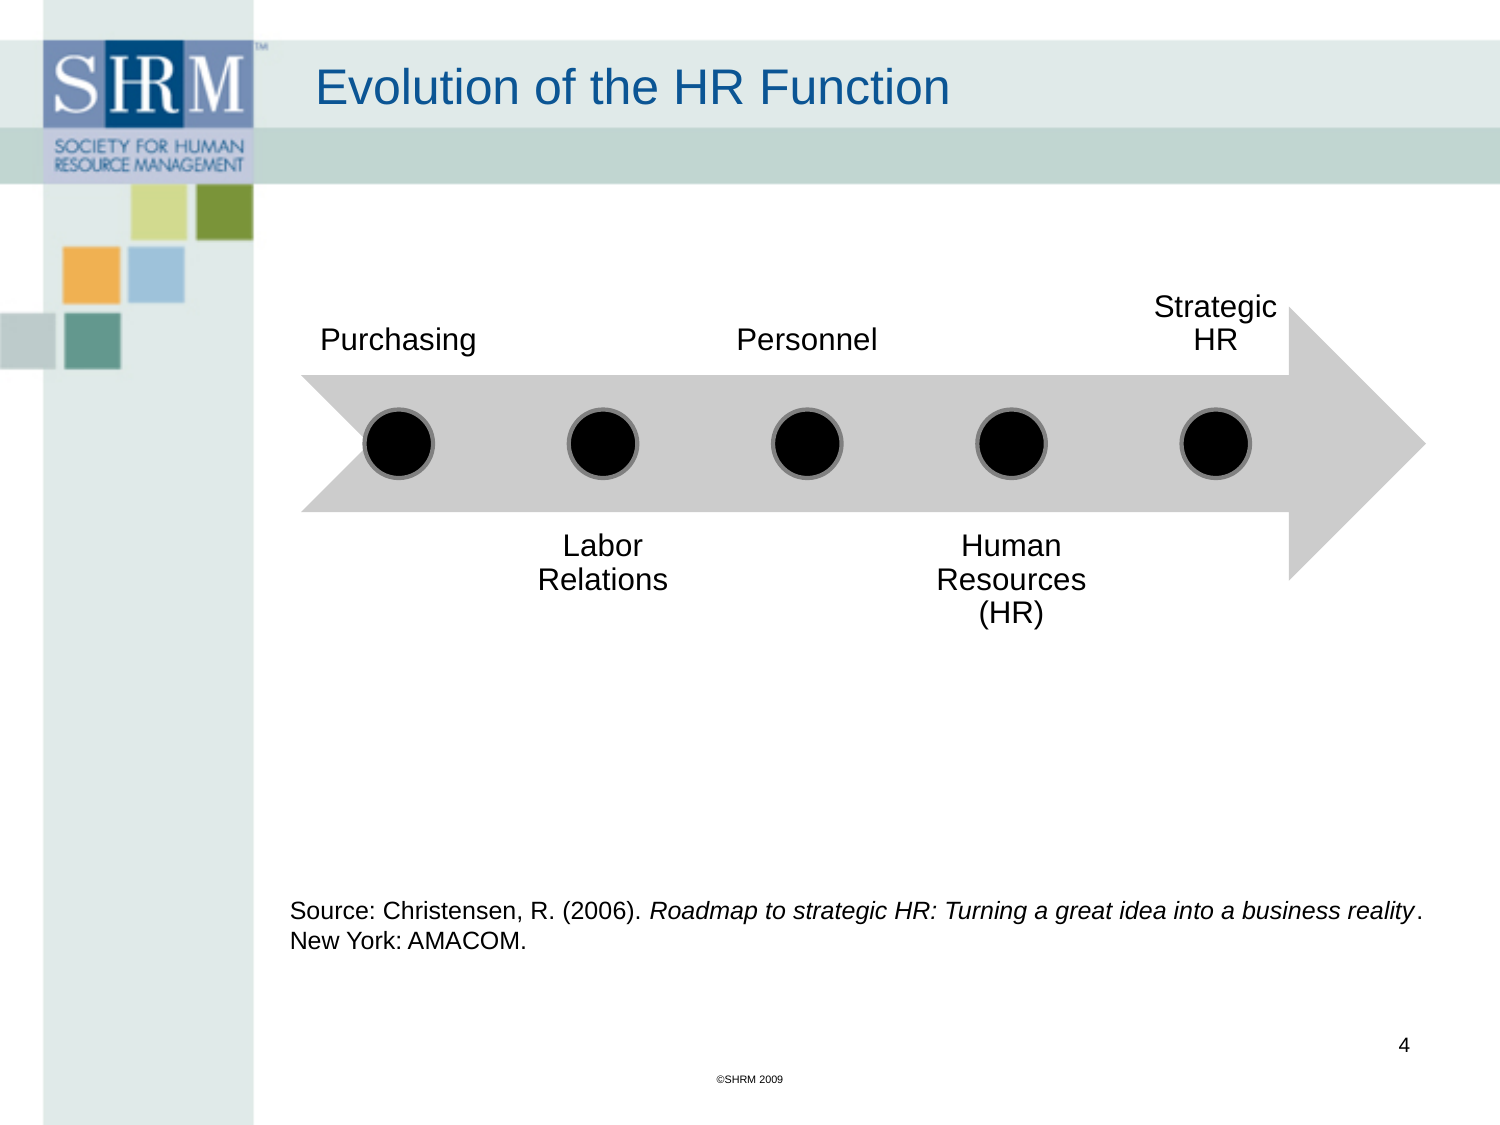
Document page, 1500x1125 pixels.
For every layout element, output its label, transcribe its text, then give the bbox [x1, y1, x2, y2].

footer ©SHRM 2009 [512, 1062, 988, 1103]
title Evolution of the HR Function [299, 44, 1426, 100]
slide_number 4 [1074, 1024, 1426, 1103]
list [300, 100, 1427, 787]
text_box Source: Christensen, R. (2006). Roadmap to strategic HR: Turning a great idea into a business reality. New York: AMACOM. [275, 887, 1450, 963]
picture [0, 0, 1500, 1125]
